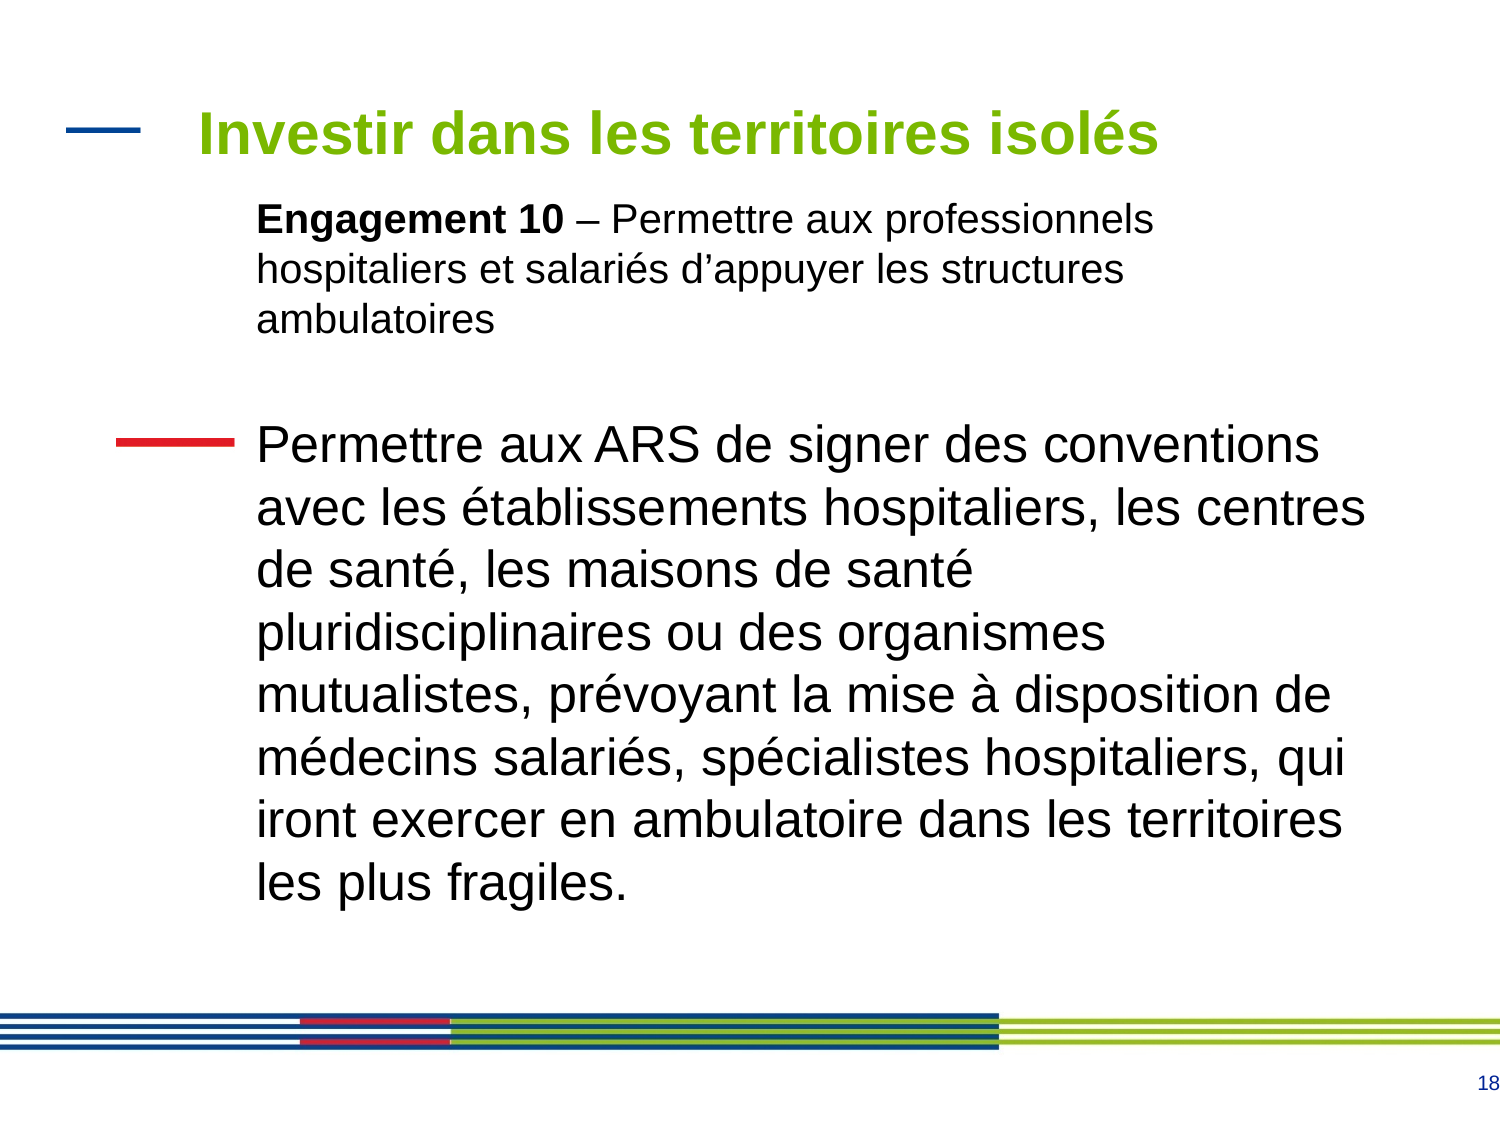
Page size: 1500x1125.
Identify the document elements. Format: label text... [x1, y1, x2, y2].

picture [65, 123, 141, 137]
title Investir dans les territoires isolés [49, 35, 1388, 224]
picture [0, 999, 1500, 1063]
list Engagement 10 – Permettre aux professionnels hospitaliers et salariés d’appuyer les structures ambulatoires Permettre aux ARS de signer des conventions avec les établissements hospitaliers, les centres de santé, les maisons de santé pluridisciplinaires ou des organismes mutualistes, prévoyant la mise à disposition de médecins salariés, spécialistes hospitaliers, qui iront exercer en ambulatoire dans les territoires les plus fragiles. [100, 184, 1389, 1000]
picture [115, 431, 235, 453]
